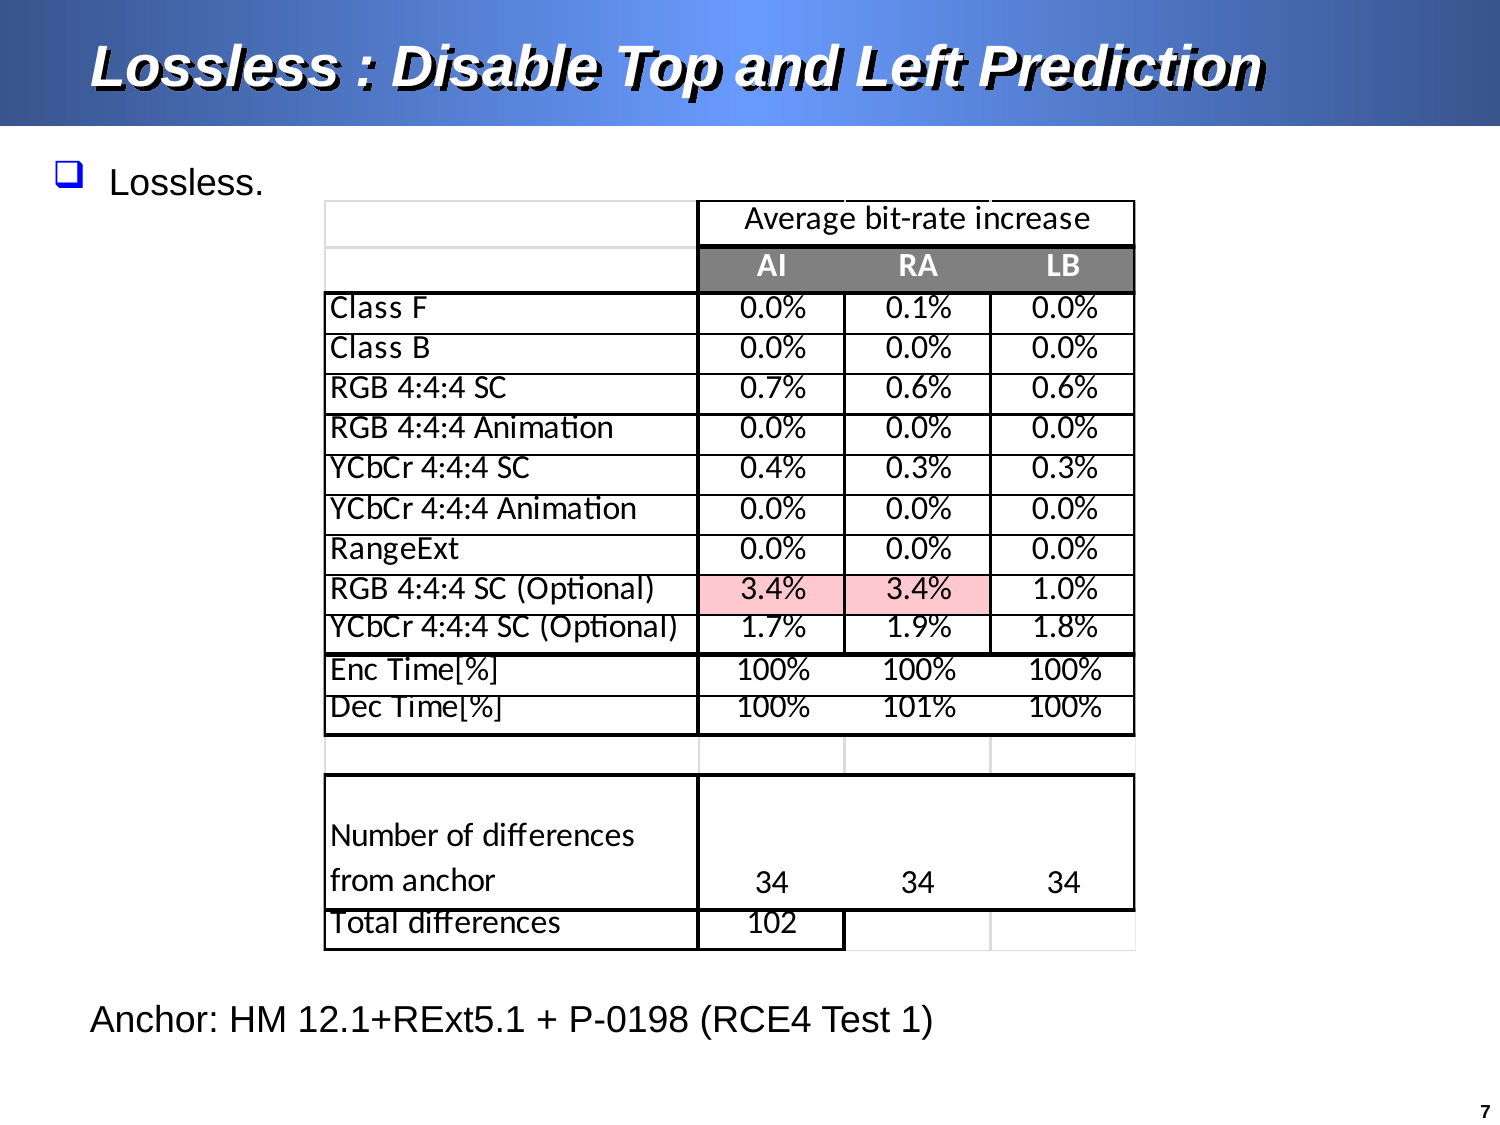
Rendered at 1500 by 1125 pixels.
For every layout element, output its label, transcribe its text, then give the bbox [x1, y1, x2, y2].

text_box Anchor: HM 12.1+RExt5.1 + P-0198 (RCE4 Test 1) [75, 987, 1400, 1048]
slide_number 7 [1368, 1091, 1500, 1125]
title Lossless : Disable Top and Left Prediction [74, 12, 1426, 126]
list Lossless. [37, 149, 1388, 869]
picture [323, 199, 1138, 953]
